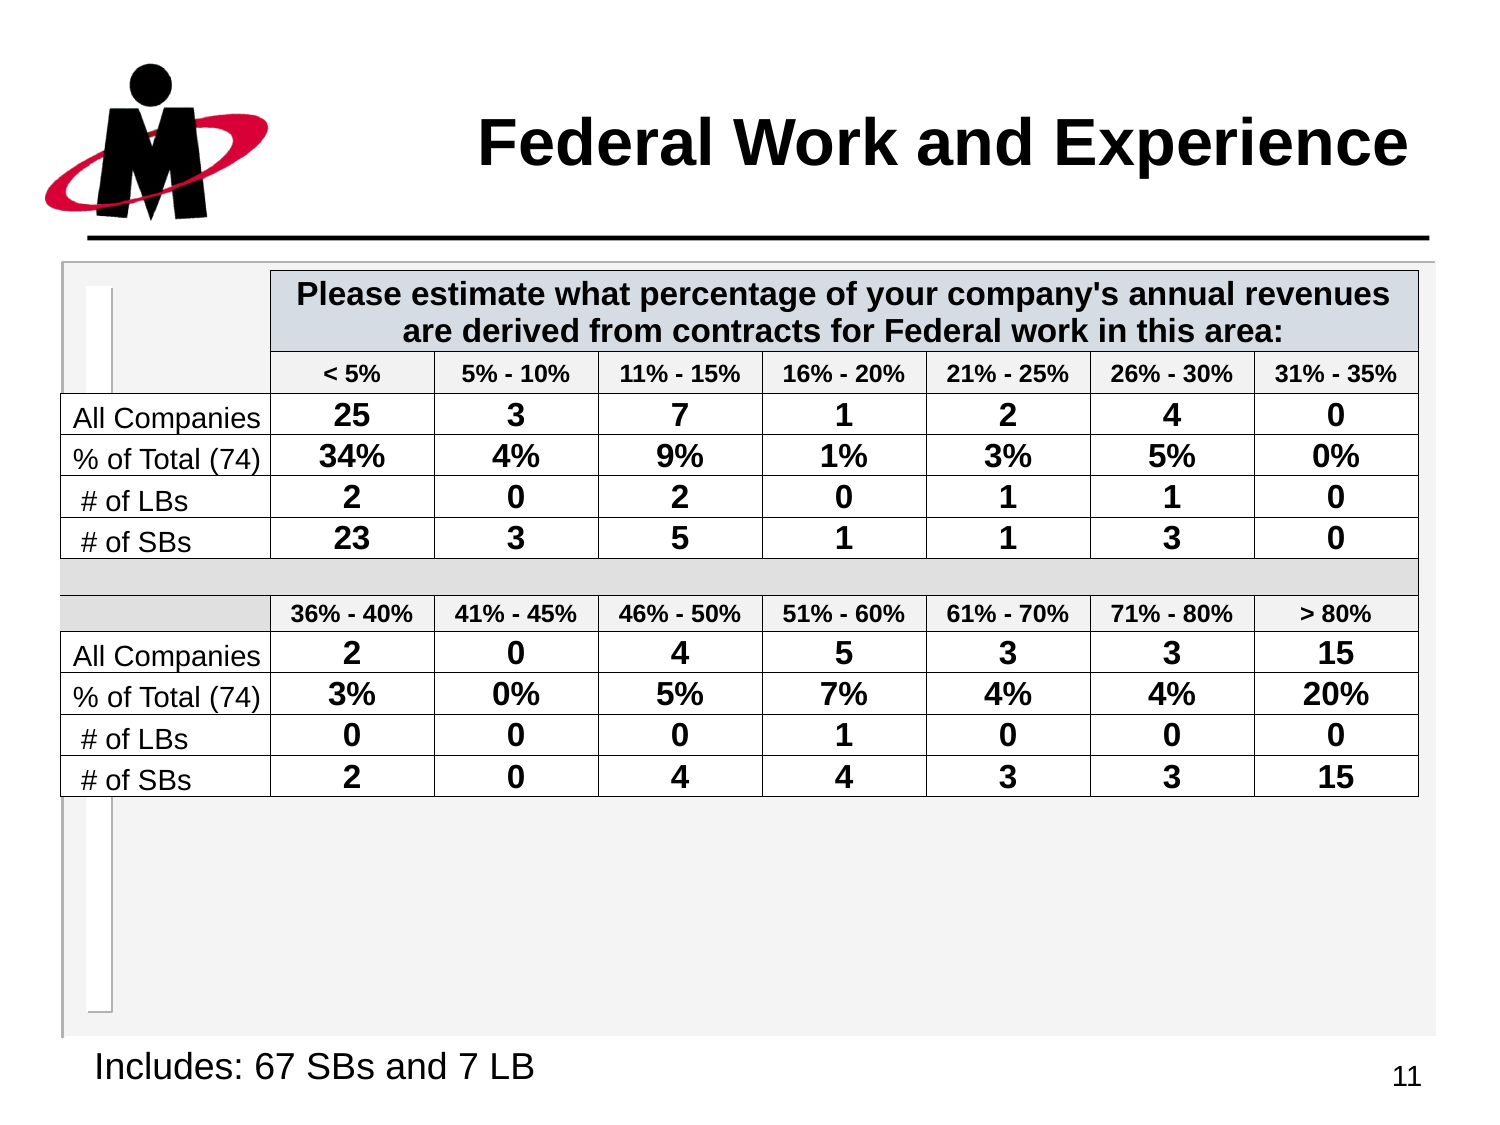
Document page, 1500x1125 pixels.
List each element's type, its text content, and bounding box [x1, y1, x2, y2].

table_cell 5% [1091, 435, 1254, 475]
title Federal Work and Experience [367, 44, 1426, 233]
table_cell 7% [763, 673, 926, 714]
table_cell 1 [763, 394, 926, 434]
table_cell 11% - 15% [599, 352, 762, 393]
table_cell 71% - 80% [1091, 596, 1254, 631]
table_cell 25 [271, 394, 434, 434]
table_cell 21% - 25% [927, 352, 1090, 393]
table_cell 4 [763, 756, 926, 796]
table_cell 0% [1255, 435, 1418, 475]
table_cell 0 [763, 476, 926, 517]
table_cell 2 [271, 756, 434, 796]
table_cell 3 [927, 756, 1090, 796]
table_cell 0 [1255, 518, 1418, 558]
table_cell 36% - 40% [271, 596, 434, 631]
table_cell 4 [1091, 394, 1254, 434]
table_cell # of LBs [61, 476, 270, 517]
table_cell 0 [1255, 394, 1418, 434]
table_cell 1% [763, 435, 926, 475]
table_cell 15 [1255, 756, 1418, 796]
table_cell 5 [763, 632, 926, 672]
table_cell 0 [435, 476, 598, 517]
table_cell # of SBs [61, 756, 270, 796]
table_cell 61% - 70% [927, 596, 1090, 631]
table_cell 1 [763, 518, 926, 558]
table_cell # of SBs [61, 518, 270, 558]
table_cell 4 [599, 756, 762, 796]
table_cell 0 [927, 715, 1090, 755]
table_cell 34% [271, 435, 434, 475]
text_box Includes: 67 SBs and 7 LB [79, 1034, 551, 1095]
table_cell 4% [1091, 673, 1254, 714]
table_cell 3 [927, 632, 1090, 672]
table_cell 16% - 20% [763, 352, 926, 393]
table_cell 41% - 45% [435, 596, 598, 631]
table_cell 3% [271, 673, 434, 714]
table_cell 4% [435, 435, 598, 475]
table_cell 0 [1255, 715, 1418, 755]
table_cell 1 [927, 476, 1090, 517]
table_cell 0 [599, 715, 762, 755]
table_cell 5 [599, 518, 762, 558]
table_cell 7 [599, 394, 762, 434]
table_cell 23 [271, 518, 434, 558]
table_cell 4 [599, 632, 762, 672]
table_cell 5% - 10% [435, 352, 598, 393]
table_cell 3 [1091, 518, 1254, 558]
table_header [60, 271, 270, 352]
table_cell 9% [599, 435, 762, 475]
table_cell All Companies [61, 394, 270, 434]
table_header Please estimate what percentage of your company's annual revenues are derived from contracts for Federal work in this area: [271, 271, 1418, 351]
table_cell < 5% [271, 352, 434, 393]
table_cell [60, 559, 1418, 595]
table_cell 1 [927, 518, 1090, 558]
table_cell 2 [927, 394, 1090, 434]
table_cell 31% - 35% [1255, 352, 1418, 393]
table_cell % of Total (74) [61, 435, 270, 475]
slide_number 11 [1124, 1036, 1438, 1113]
table_cell 20% [1255, 673, 1418, 714]
table_cell 0 [271, 715, 434, 755]
table_cell 26% - 30% [1091, 352, 1254, 393]
table_cell % of Total (74) [61, 673, 270, 714]
table_cell 46% - 50% [599, 596, 762, 631]
table_cell # of LBs [61, 715, 270, 755]
table_cell 4% [927, 673, 1090, 714]
table_cell 0 [1255, 476, 1418, 517]
table_cell 0 [435, 715, 598, 755]
table_cell 3 [435, 518, 598, 558]
table_cell 2 [271, 632, 434, 672]
table_cell 51% - 60% [763, 596, 926, 631]
table_cell 0% [435, 673, 598, 714]
table_cell 3% [927, 435, 1090, 475]
table_cell 3 [435, 394, 598, 434]
table_cell 0 [435, 632, 598, 672]
table_cell [60, 596, 270, 631]
table_cell 15 [1255, 632, 1418, 672]
table_cell 1 [1091, 476, 1254, 517]
table_cell 5% [599, 673, 762, 714]
table_cell 3 [1091, 756, 1254, 796]
table_cell 2 [271, 476, 434, 517]
table_cell 3 [1091, 632, 1254, 672]
table_cell All Companies [61, 632, 270, 672]
table_cell [60, 352, 270, 393]
table_cell 0 [435, 756, 598, 796]
table_cell 0 [1091, 715, 1254, 755]
table_cell > 80% [1255, 596, 1418, 631]
table_cell 2 [599, 476, 762, 517]
picture [27, 44, 283, 251]
table_cell 1 [763, 715, 926, 755]
